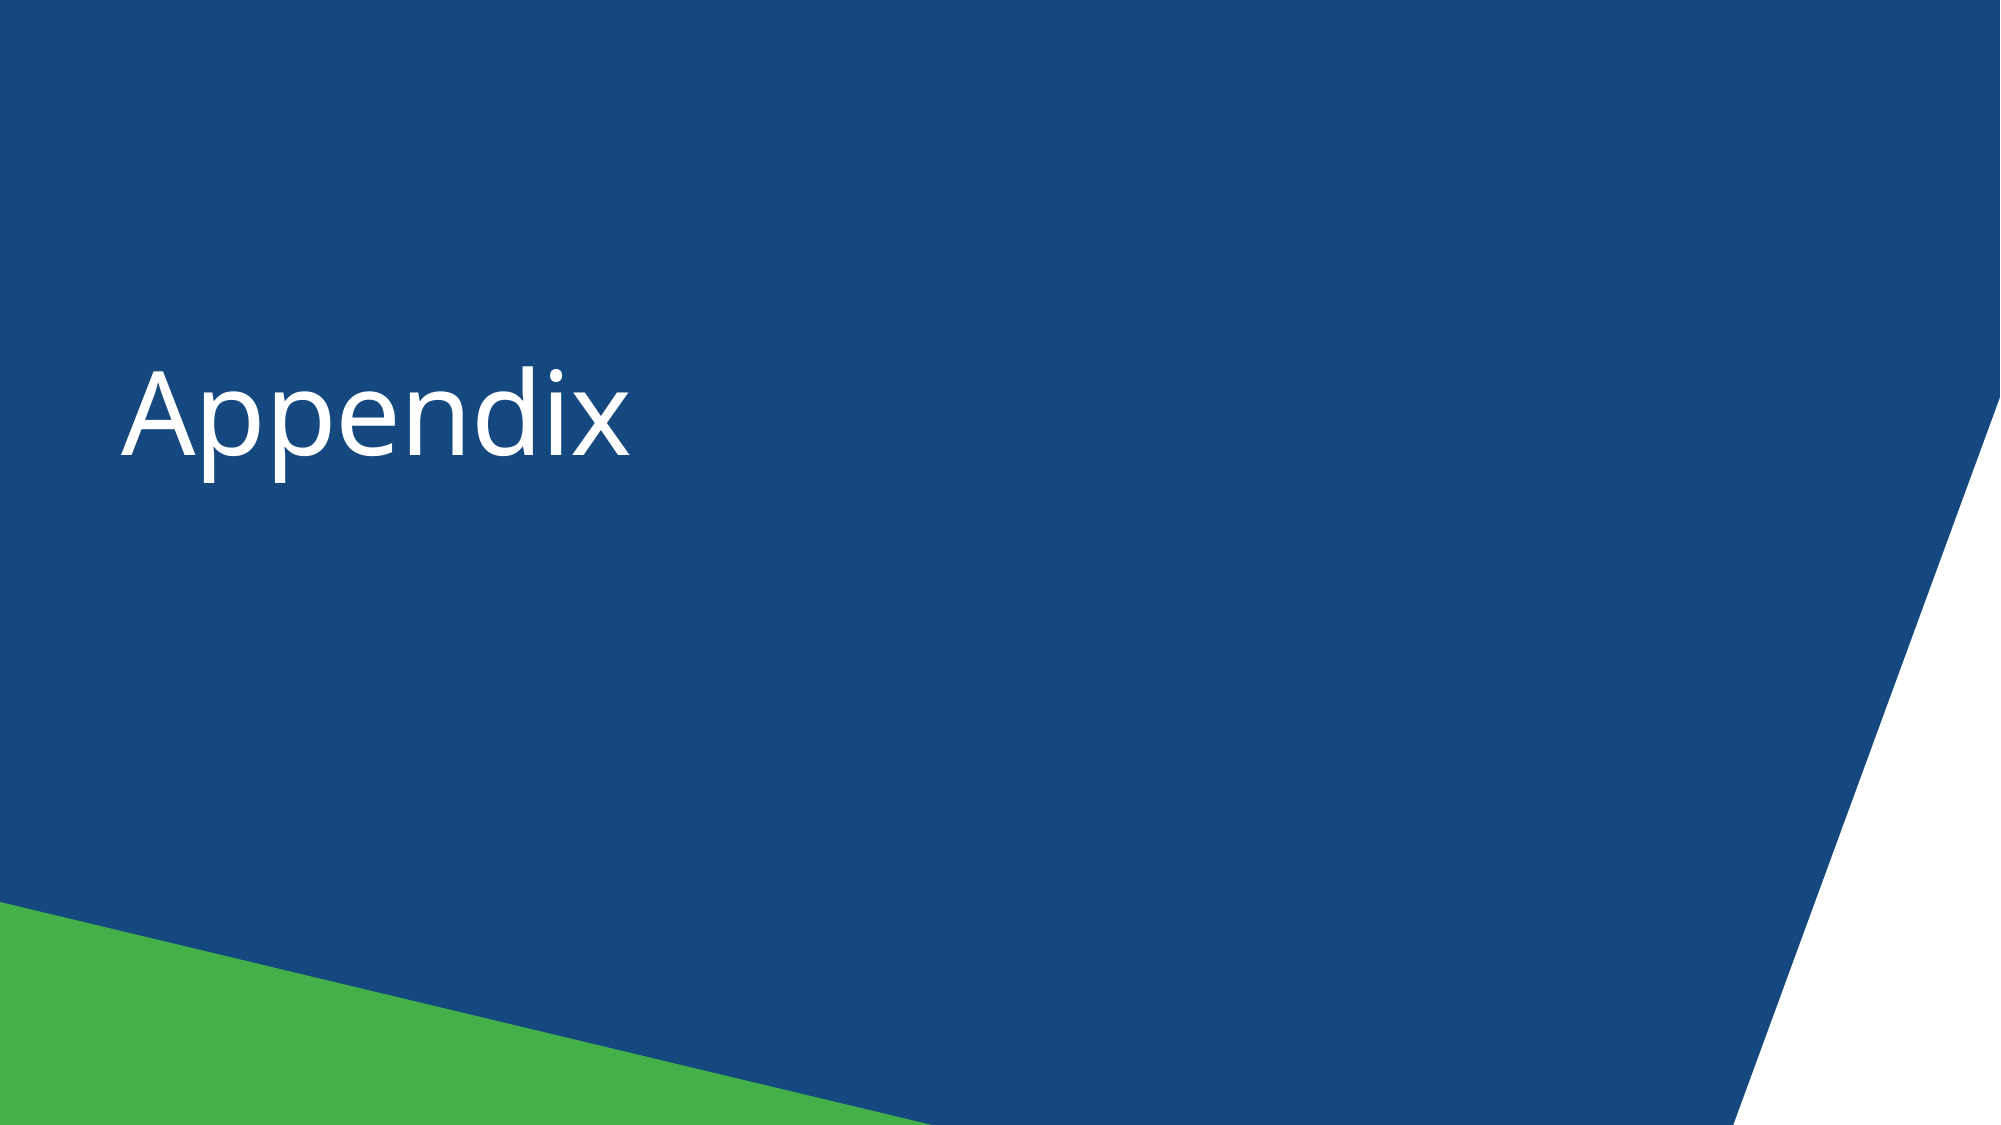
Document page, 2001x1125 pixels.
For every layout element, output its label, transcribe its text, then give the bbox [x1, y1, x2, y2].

title Appendix [121, 331, 1863, 471]
